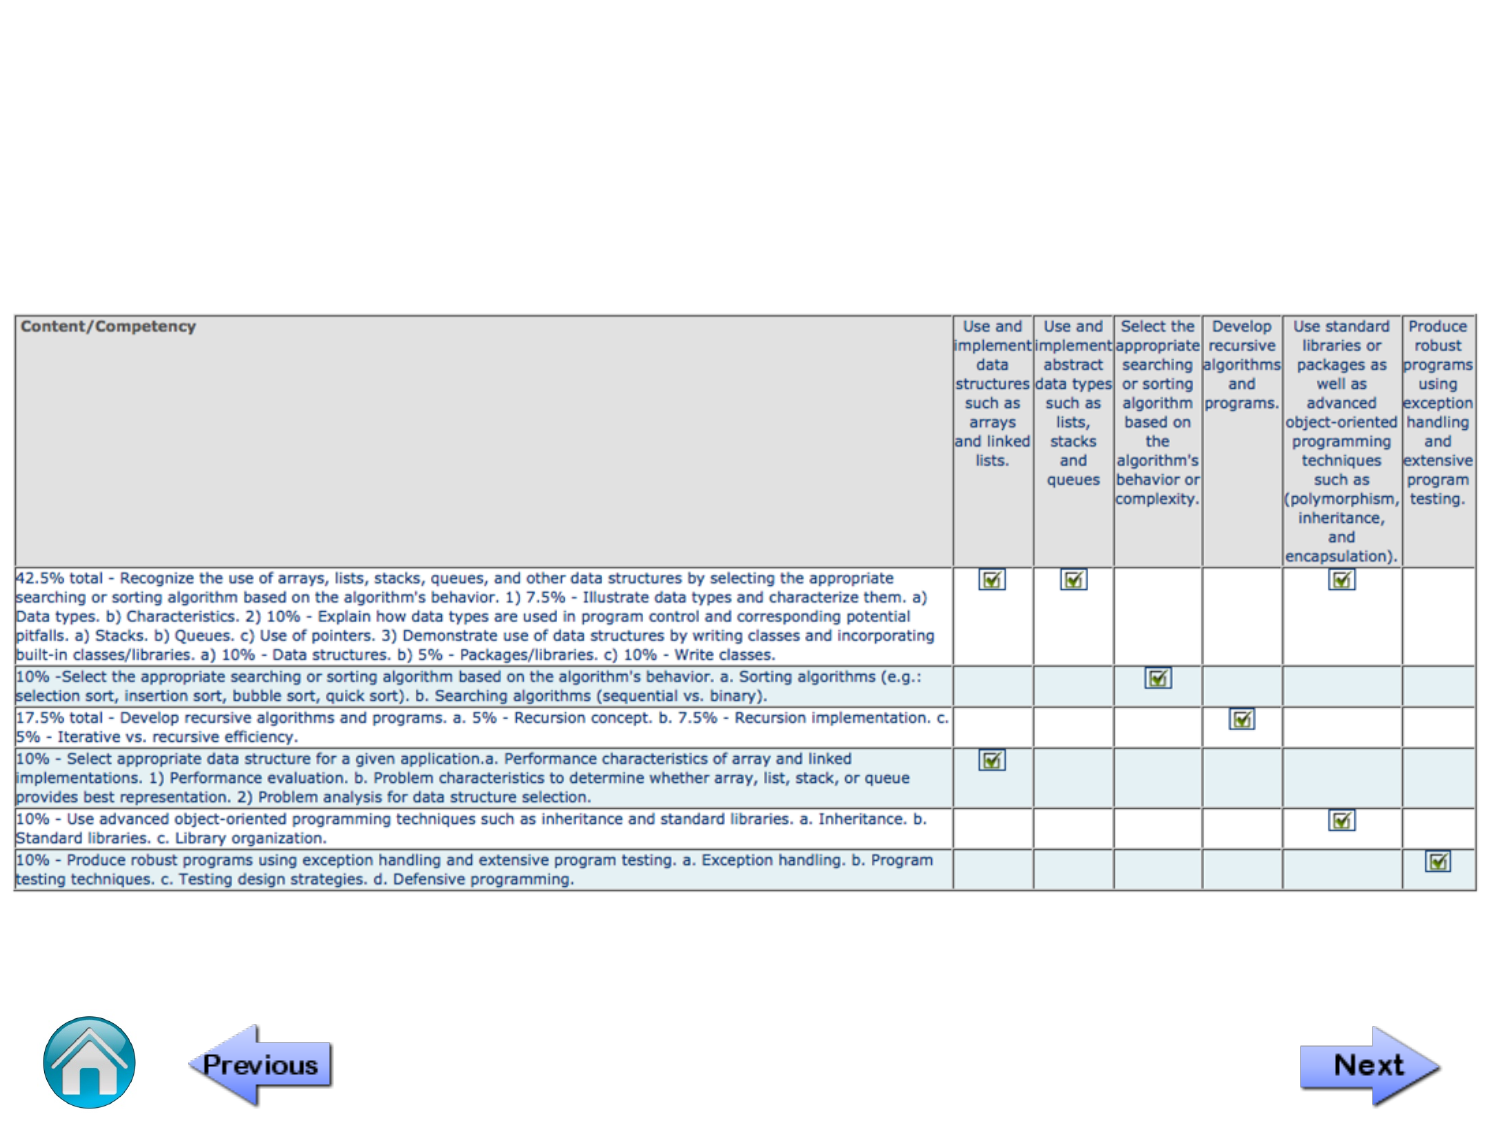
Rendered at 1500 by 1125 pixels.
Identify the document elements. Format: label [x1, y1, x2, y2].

picture [1299, 1025, 1447, 1113]
picture [37, 1009, 141, 1113]
list [0, 299, 1488, 912]
picture [187, 1023, 338, 1113]
